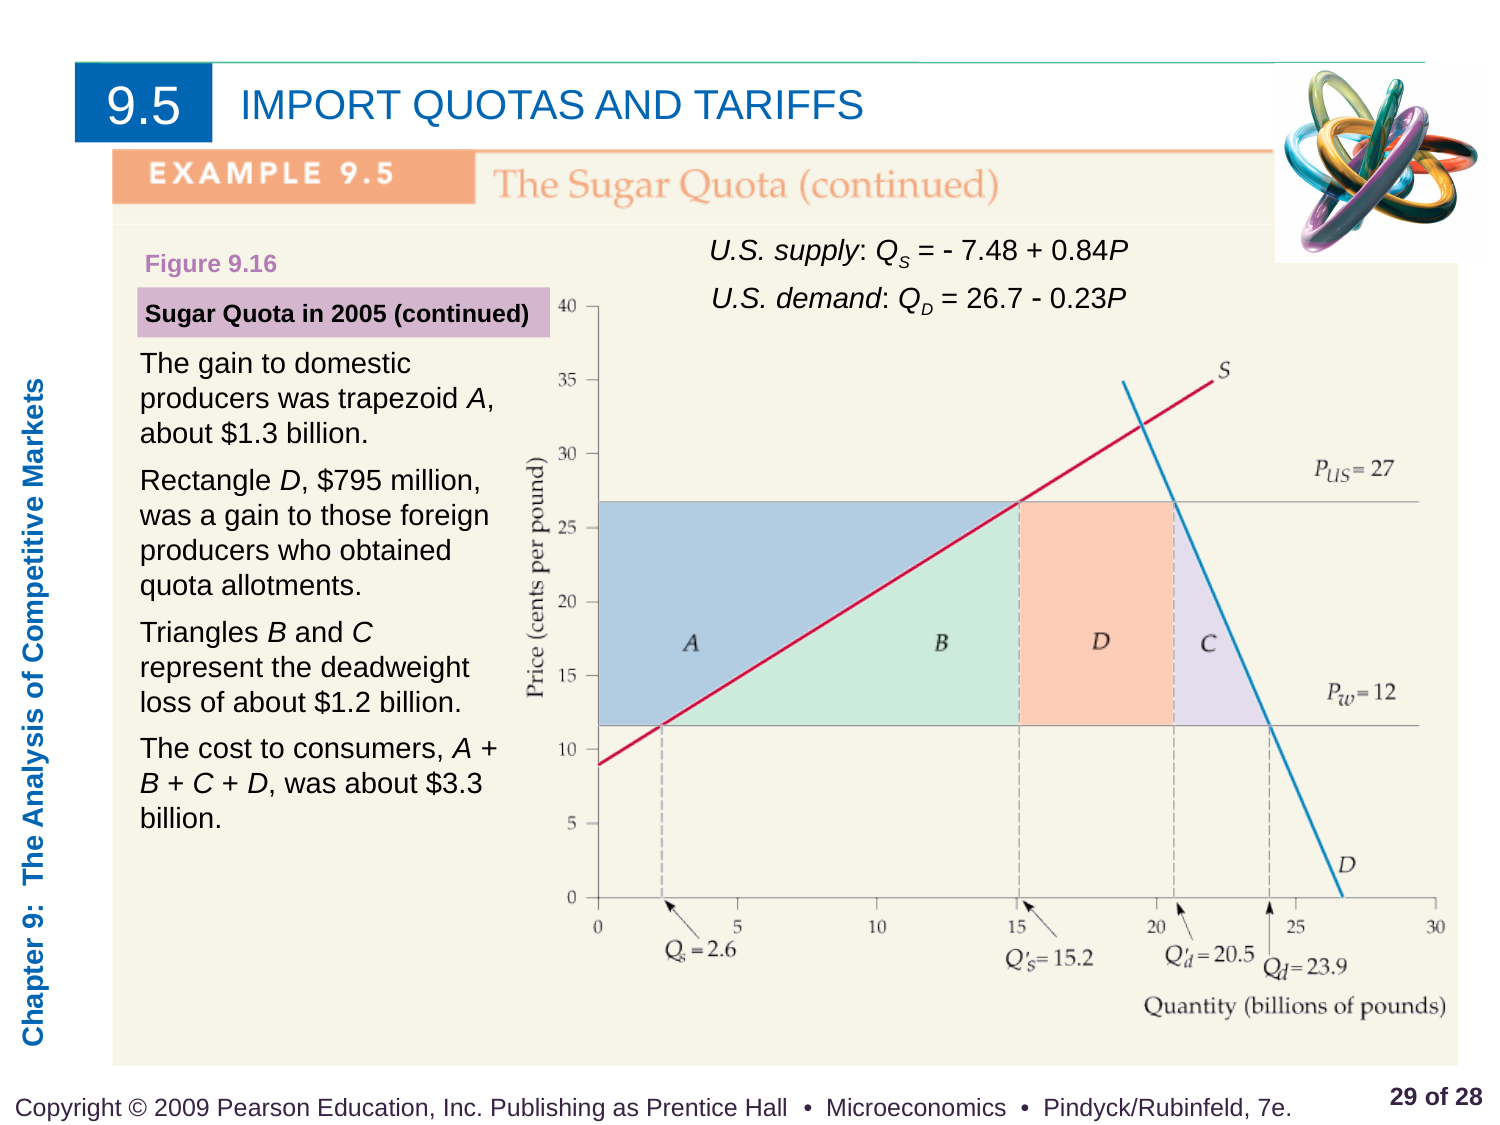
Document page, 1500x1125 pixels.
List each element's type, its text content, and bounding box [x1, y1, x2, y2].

text_box The gain to domestic producers was trapezoid A, about $1.3 billion. Rectangle D, $795 million, was a gain to those foreign producers who obtained quota allotments. Triangles B and C represent the deadweight loss of about $1.2 billion. The cost to consumers, A + B + C + D, was about $3.3 billion. [124, 337, 505, 963]
text_box Sugar Quota in 2005 (continued) [137, 287, 506, 338]
picture [112, 63, 1485, 263]
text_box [74, 62, 1275, 143]
text_box Figure 9.16 [137, 237, 313, 288]
text_box U.S. supply: QS =  7.48 + 0.84P U.S. demand: QD = 26.7  0.23P [424, 234, 1413, 287]
picture [512, 287, 1458, 1035]
text_box [112, 233, 1458, 1067]
